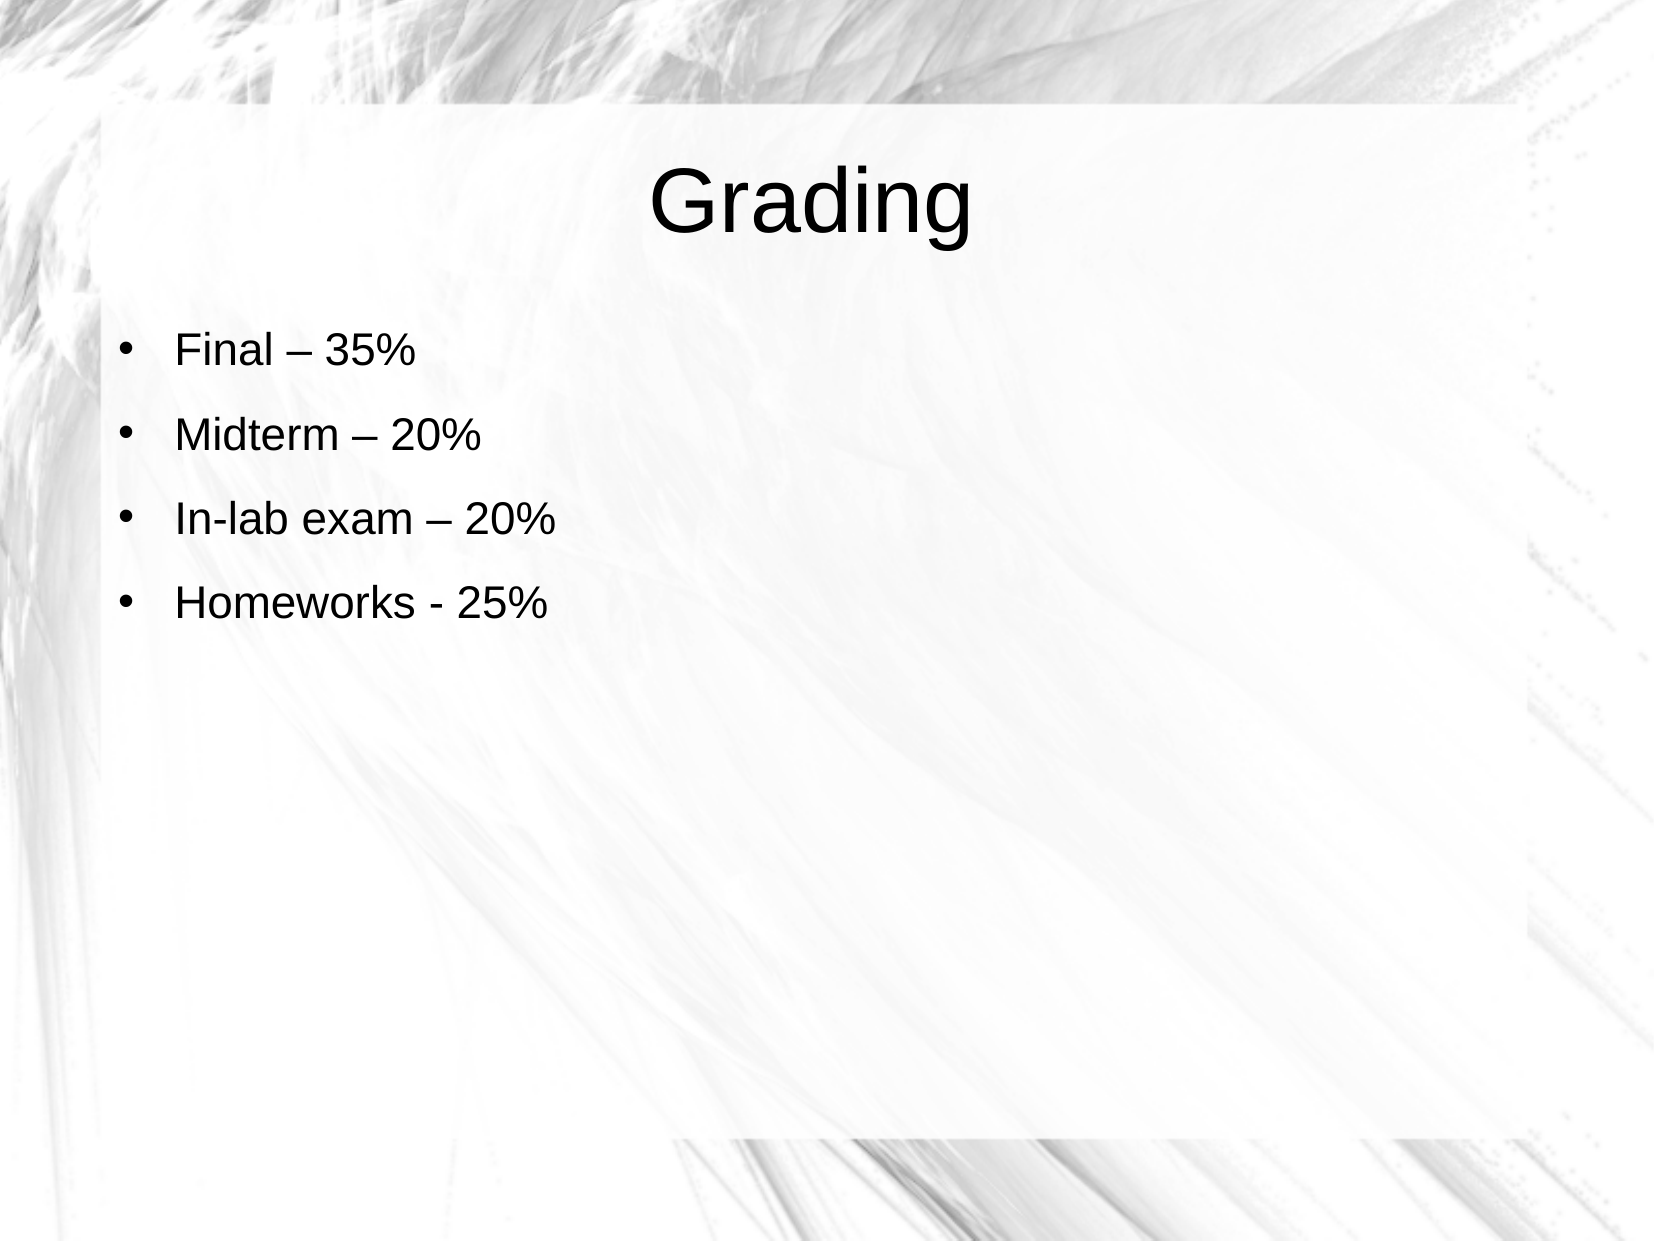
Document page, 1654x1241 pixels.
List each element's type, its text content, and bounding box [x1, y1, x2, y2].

list Final – 35% Midterm – 20% In-lab exam – 20% Homeworks - 25% [118, 319, 1571, 1102]
title Grading [118, 112, 1506, 281]
picture [0, 0, 1654, 1241]
